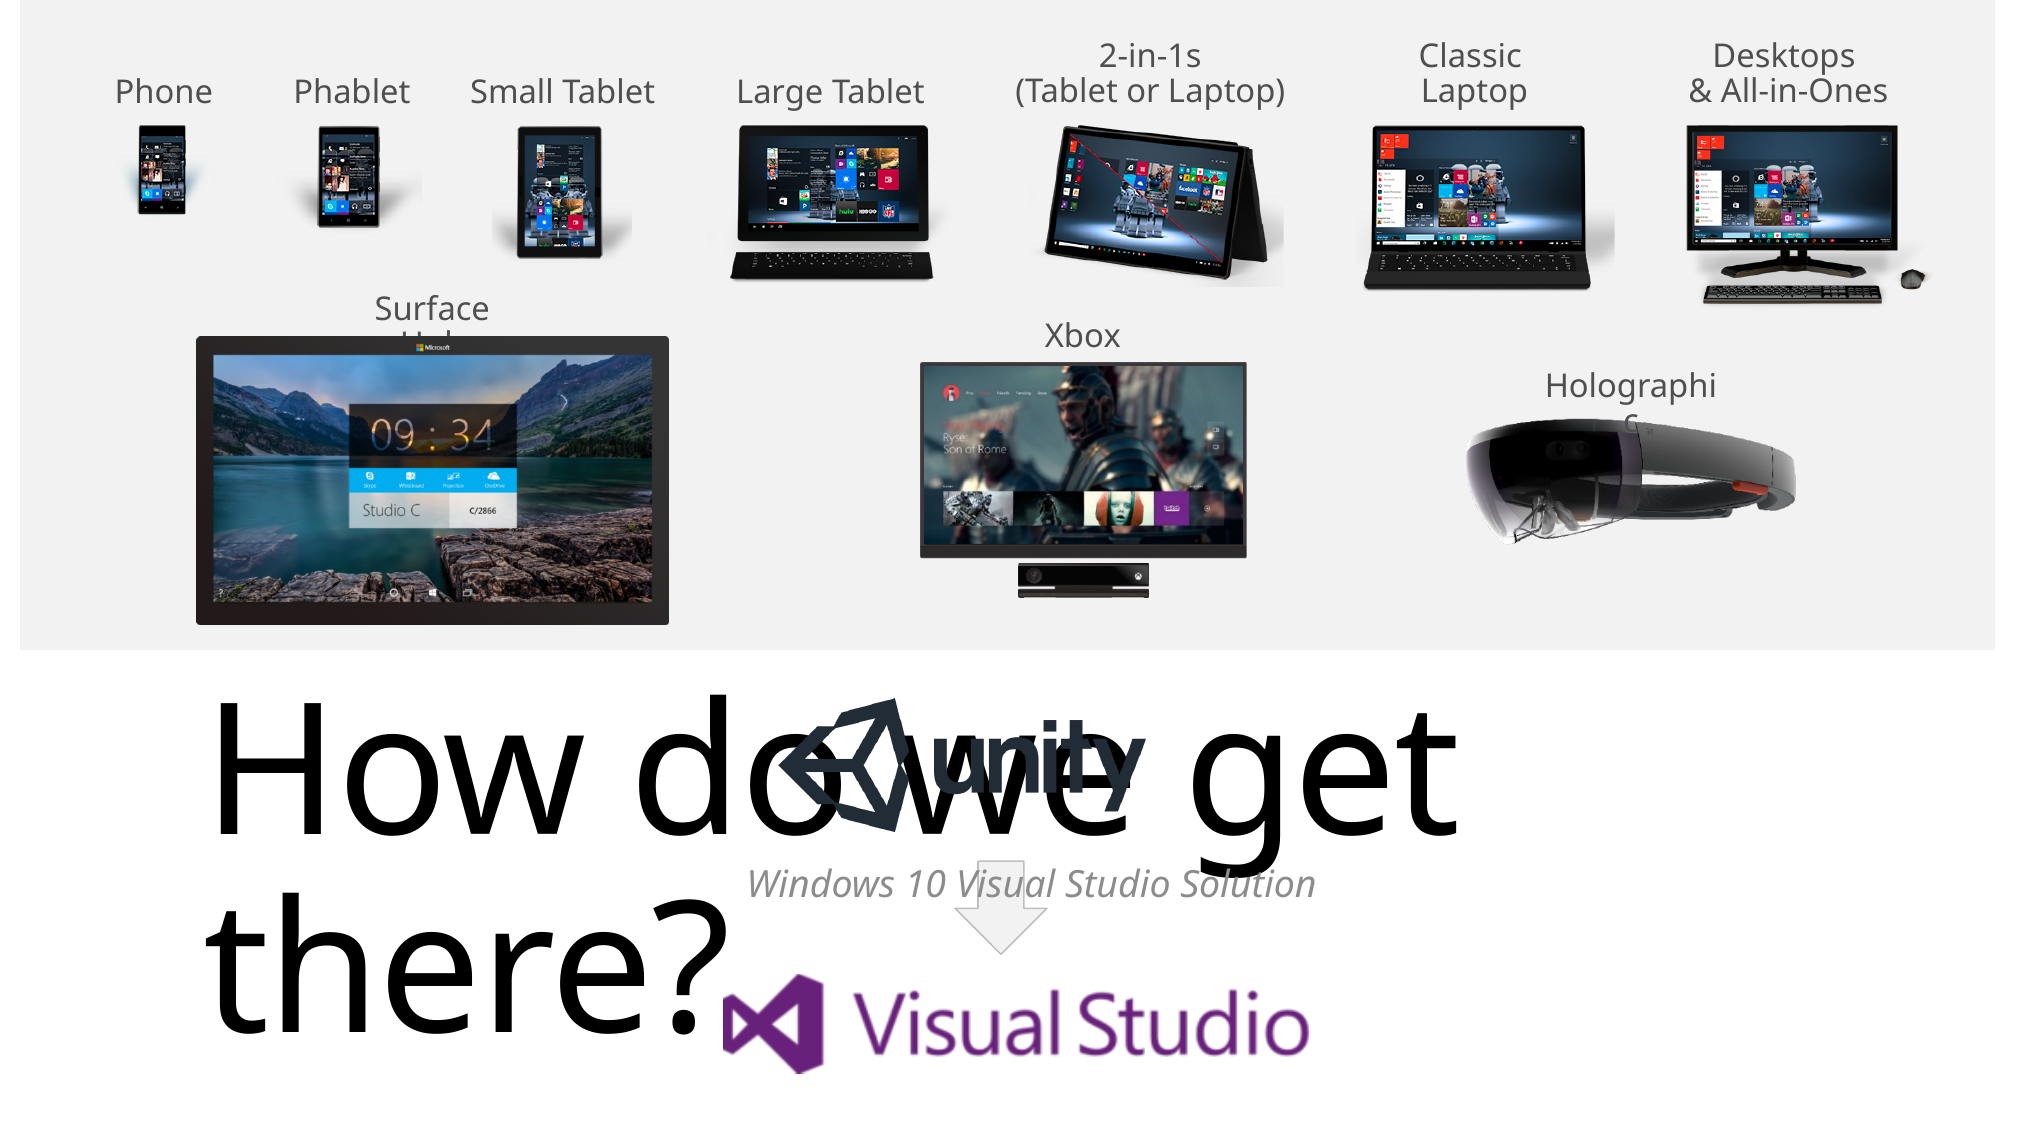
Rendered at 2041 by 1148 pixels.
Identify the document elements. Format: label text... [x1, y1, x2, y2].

text_box Small Tablet [467, 74, 659, 111]
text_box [919, 362, 1247, 598]
text_box Surface Hub [338, 292, 527, 336]
picture [1685, 124, 1936, 310]
picture [723, 974, 1321, 1074]
text_box Classic Laptop [1396, 39, 1553, 110]
picture [707, 124, 954, 283]
text_box [958, 913, 1044, 955]
picture [117, 124, 216, 221]
text_box Phone [109, 74, 219, 111]
picture [1450, 412, 1812, 556]
text_box Desktops & All-in-Ones [1630, 39, 1946, 110]
text_box Phablet [282, 74, 421, 111]
title How do we get there? [179, 661, 1933, 887]
picture [778, 698, 1146, 833]
picture [278, 124, 422, 235]
picture [1029, 124, 1284, 287]
text_box 2-in-1s (Tablet or Laptop) [988, 39, 1312, 110]
picture [1355, 124, 1615, 292]
text_box Large Tablet [670, 74, 991, 111]
text_box Holographic [1540, 369, 1722, 412]
text_box Windows 10 Visual Studio Solution [731, 852, 1333, 913]
text_box [19, 0, 1996, 651]
text_box Xbox [1028, 319, 1138, 355]
picture [491, 124, 633, 265]
picture [196, 336, 669, 625]
